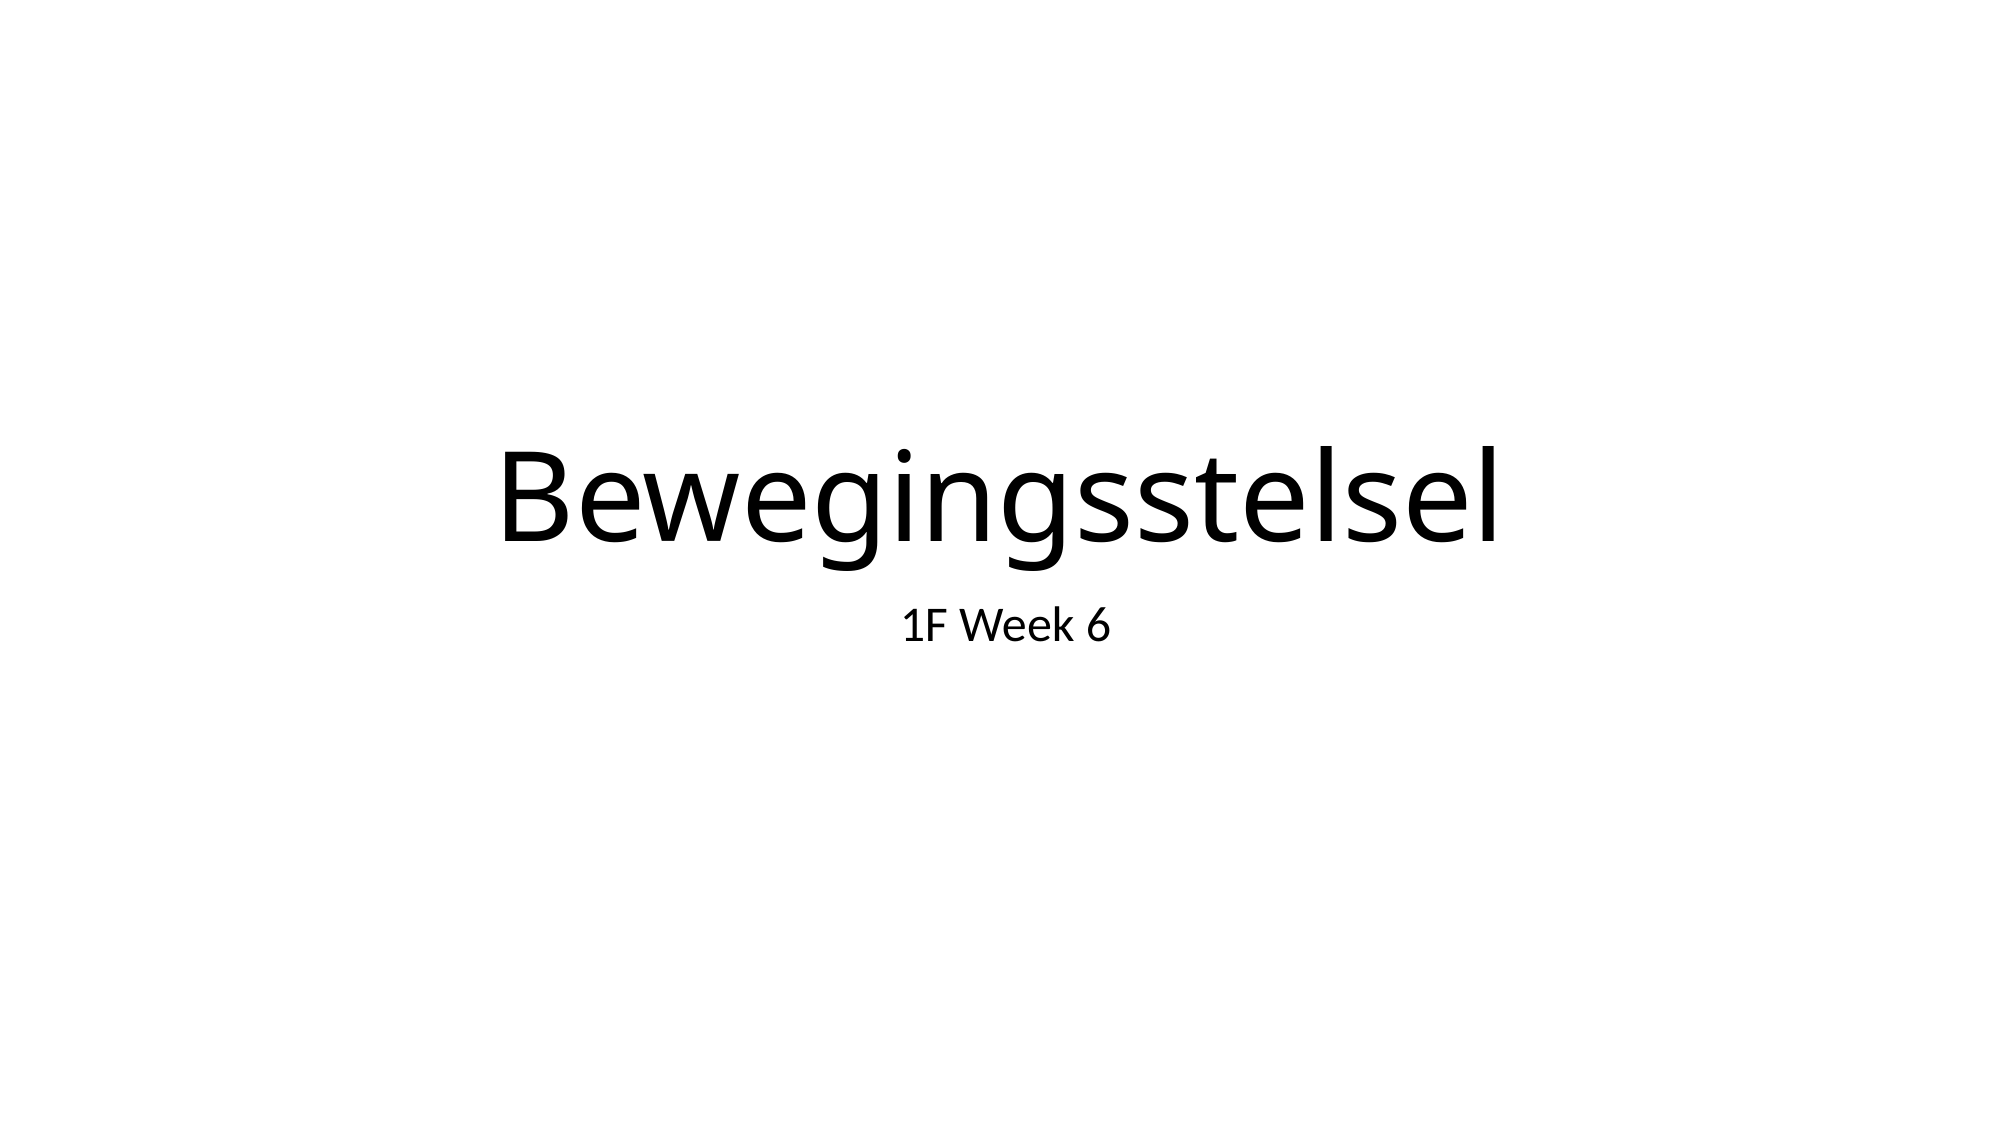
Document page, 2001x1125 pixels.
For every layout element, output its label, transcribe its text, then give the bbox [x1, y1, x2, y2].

title Bewegingsstelsel [249, 184, 1750, 576]
subtitle 1F Week 6 [249, 590, 1750, 863]
